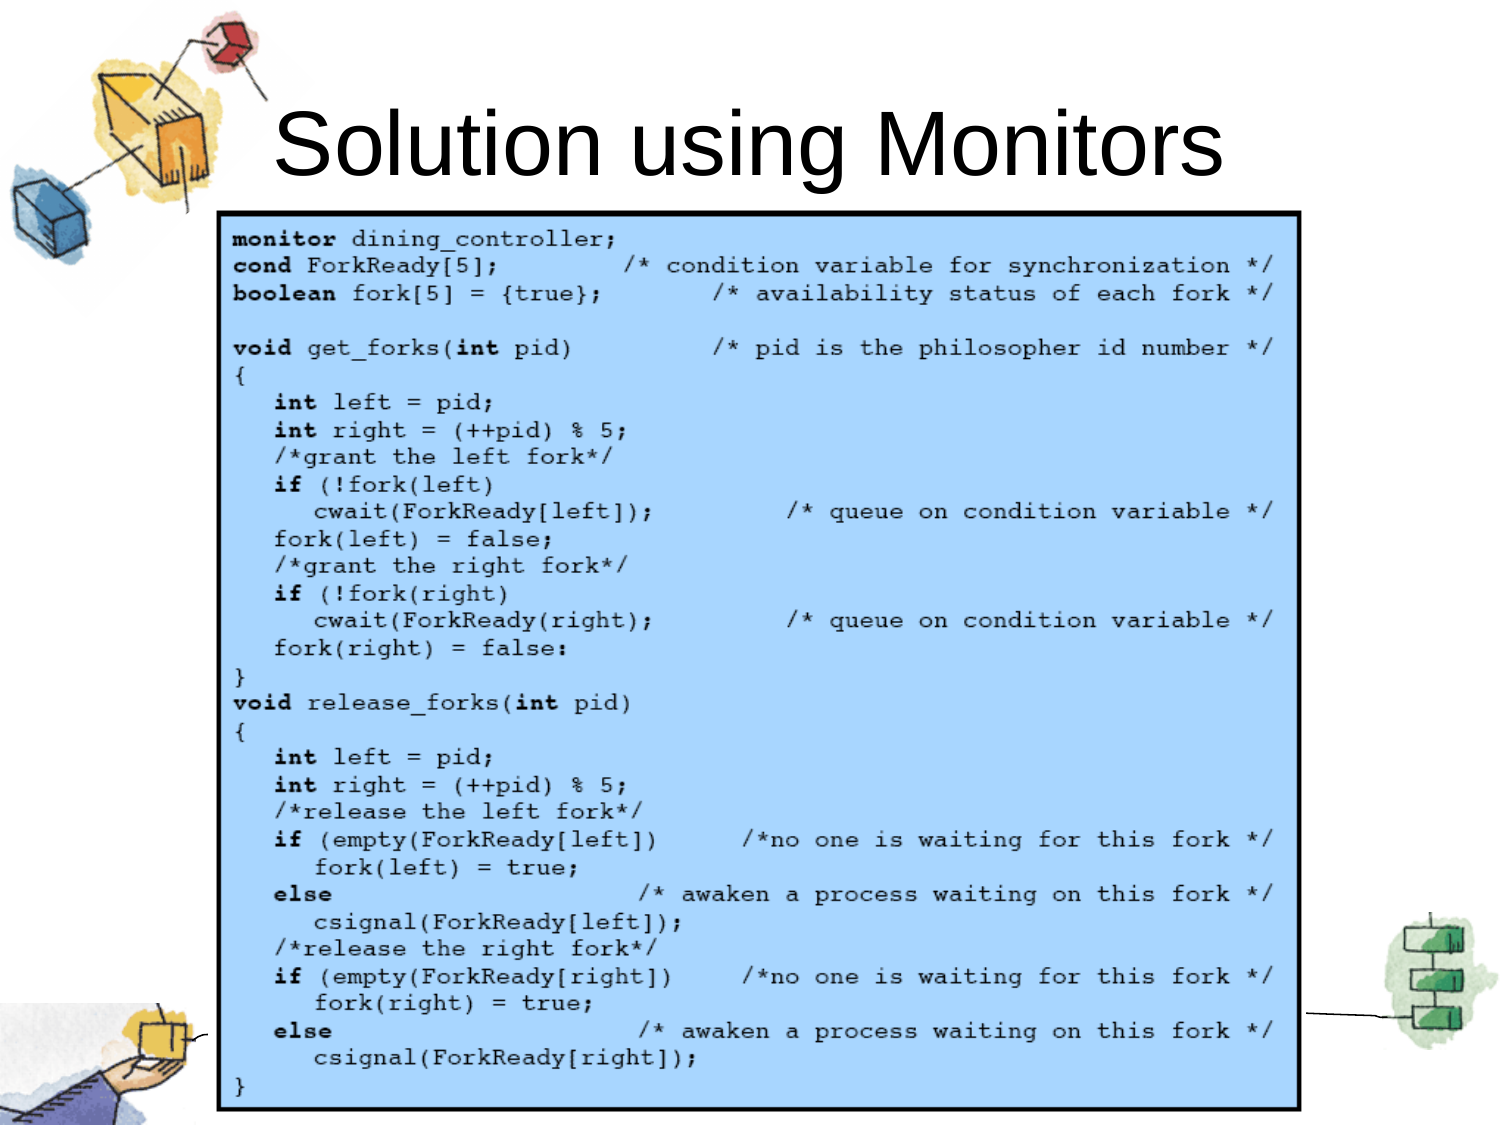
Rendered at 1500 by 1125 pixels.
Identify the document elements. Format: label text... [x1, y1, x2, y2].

picture [1382, 912, 1500, 1050]
picture [0, 85, 167, 316]
picture [0, 1003, 196, 1125]
title Solution using Monitors [74, 44, 1426, 233]
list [208, 199, 1307, 1125]
picture [114, 0, 274, 44]
